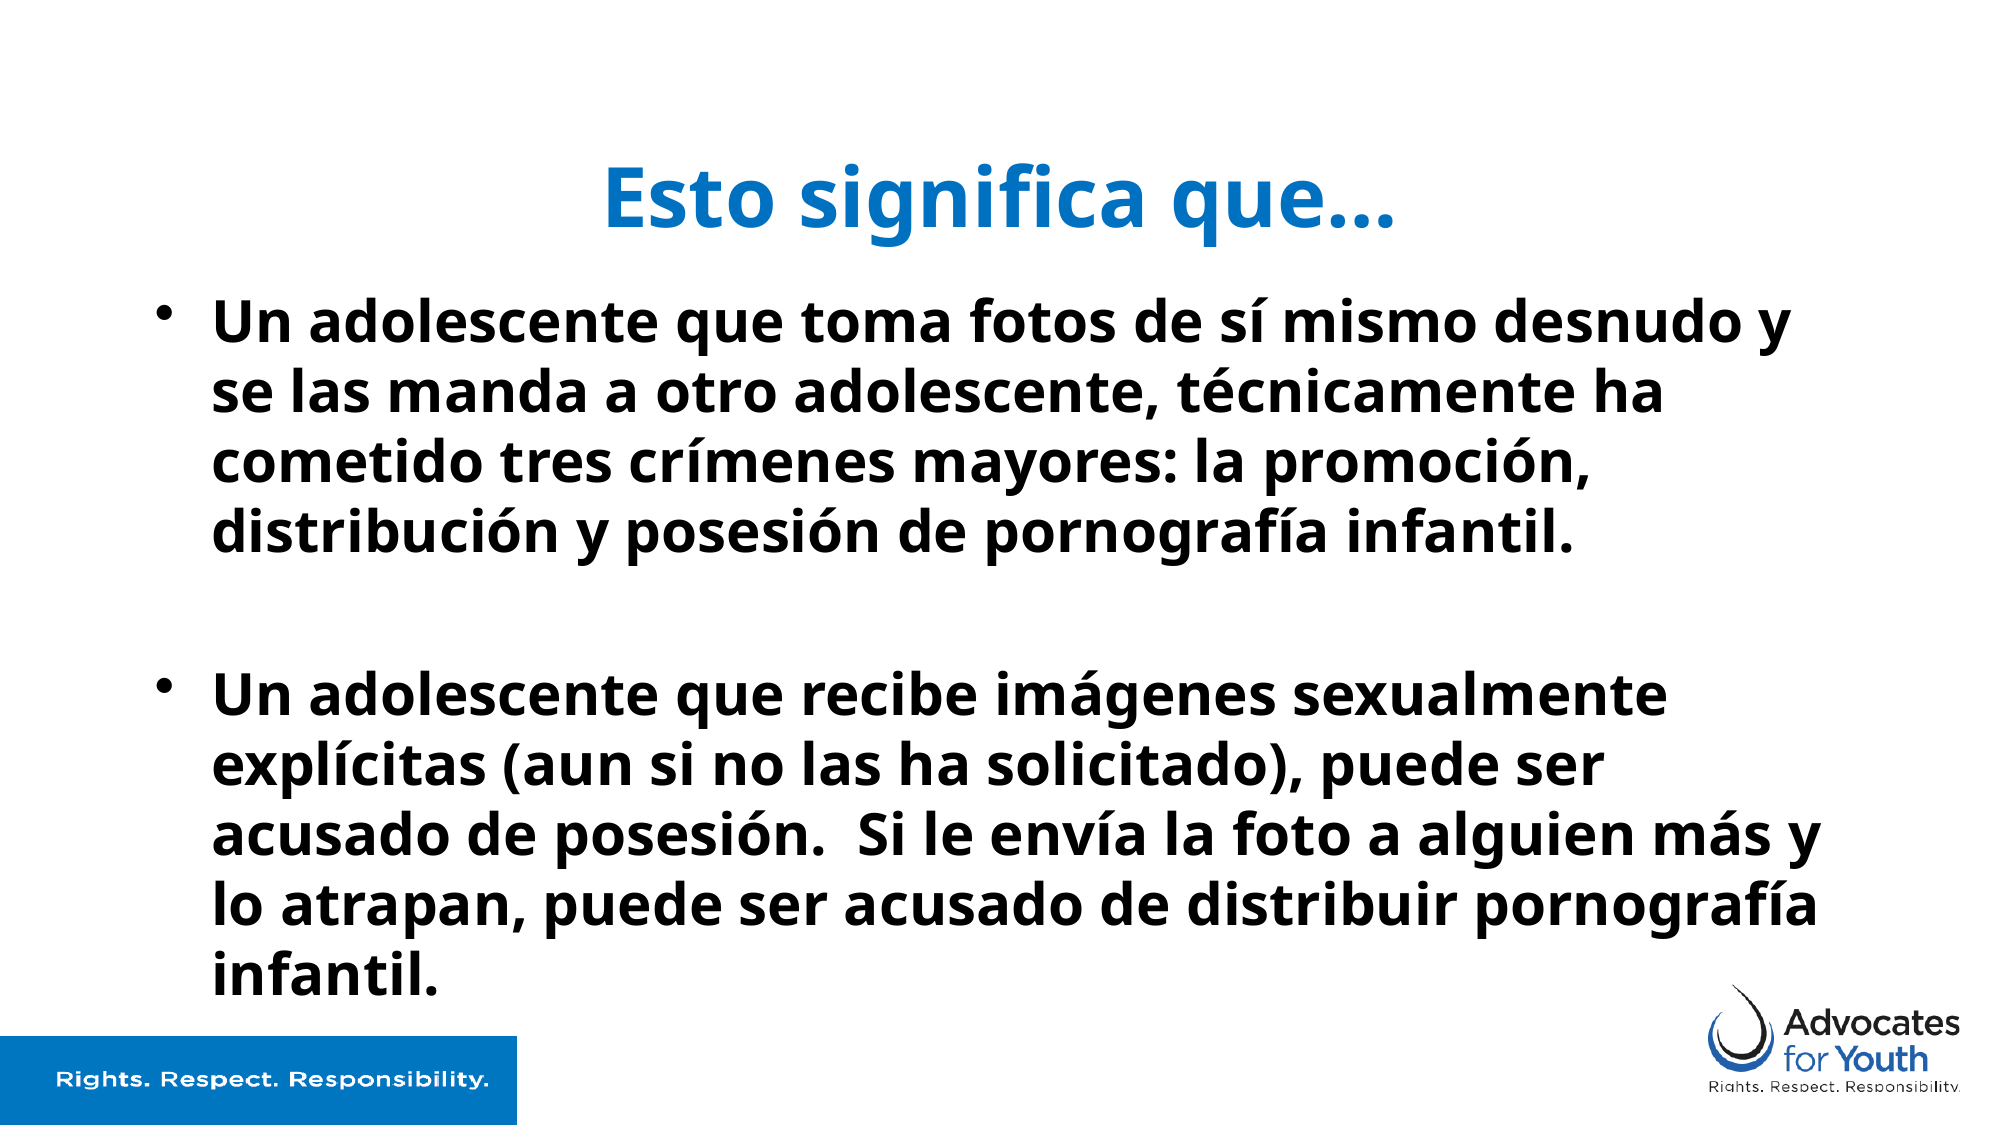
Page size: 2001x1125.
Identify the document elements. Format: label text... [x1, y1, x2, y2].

picture [1707, 984, 1960, 1093]
title Esto significa que… [150, 99, 1850, 288]
picture [0, 1036, 517, 1125]
list Un adolescente que toma fotos de sí mismo desnudo y se las manda a otro adolescente, técnicamente ha cometido tres crímenes mayores: la promoción, distribución y posesión de pornografía infantil. Un adolescente que recibe imágenes sexualmente explícitas (aun si no las ha solicitado), puede ser acusado de posesión. Si le envía la foto a alguien más y lo atrapan, puede ser acusado de distribuir pornografía infantil. [139, 276, 1840, 1013]
